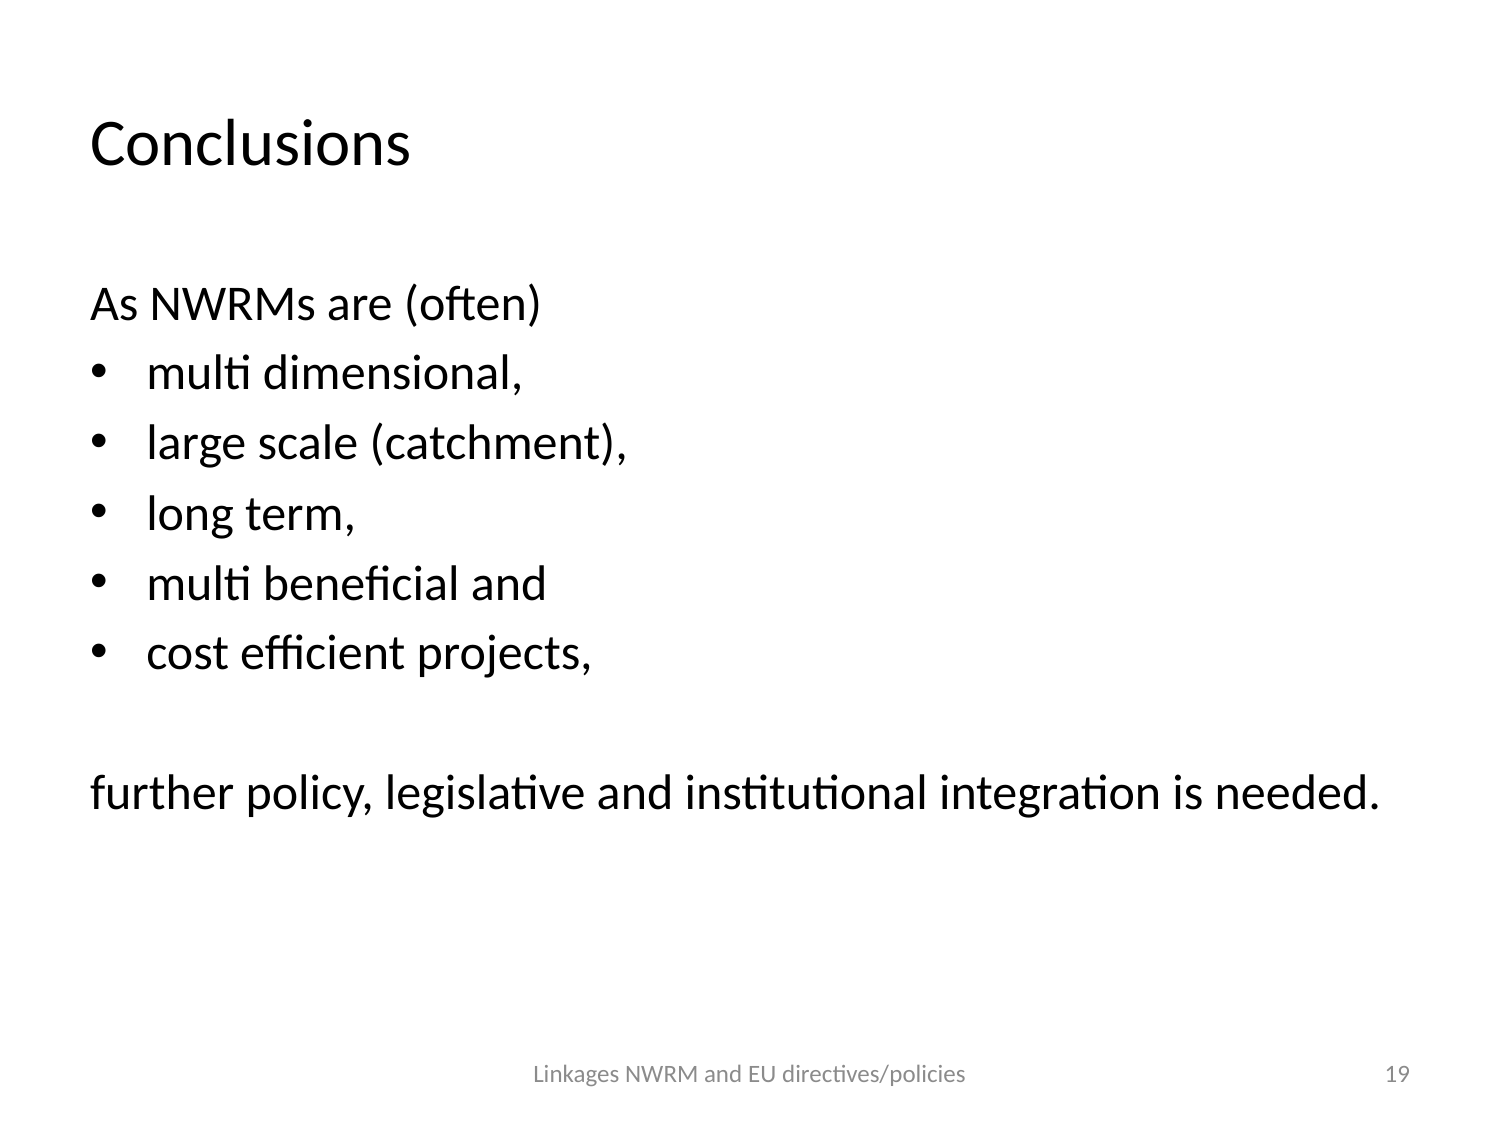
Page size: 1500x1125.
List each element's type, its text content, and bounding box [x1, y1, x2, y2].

slide_number 19 [1074, 1042, 1425, 1103]
list As NWRMs are (often) multi dimensional, large scale (catchment), long term, multi beneficial and cost efficient projects, further policy, legislative and institutional integration is needed. [75, 262, 1425, 1005]
footer Linkages NWRM and EU directives/policies [512, 1042, 988, 1103]
title Conclusions [75, 45, 1425, 233]
